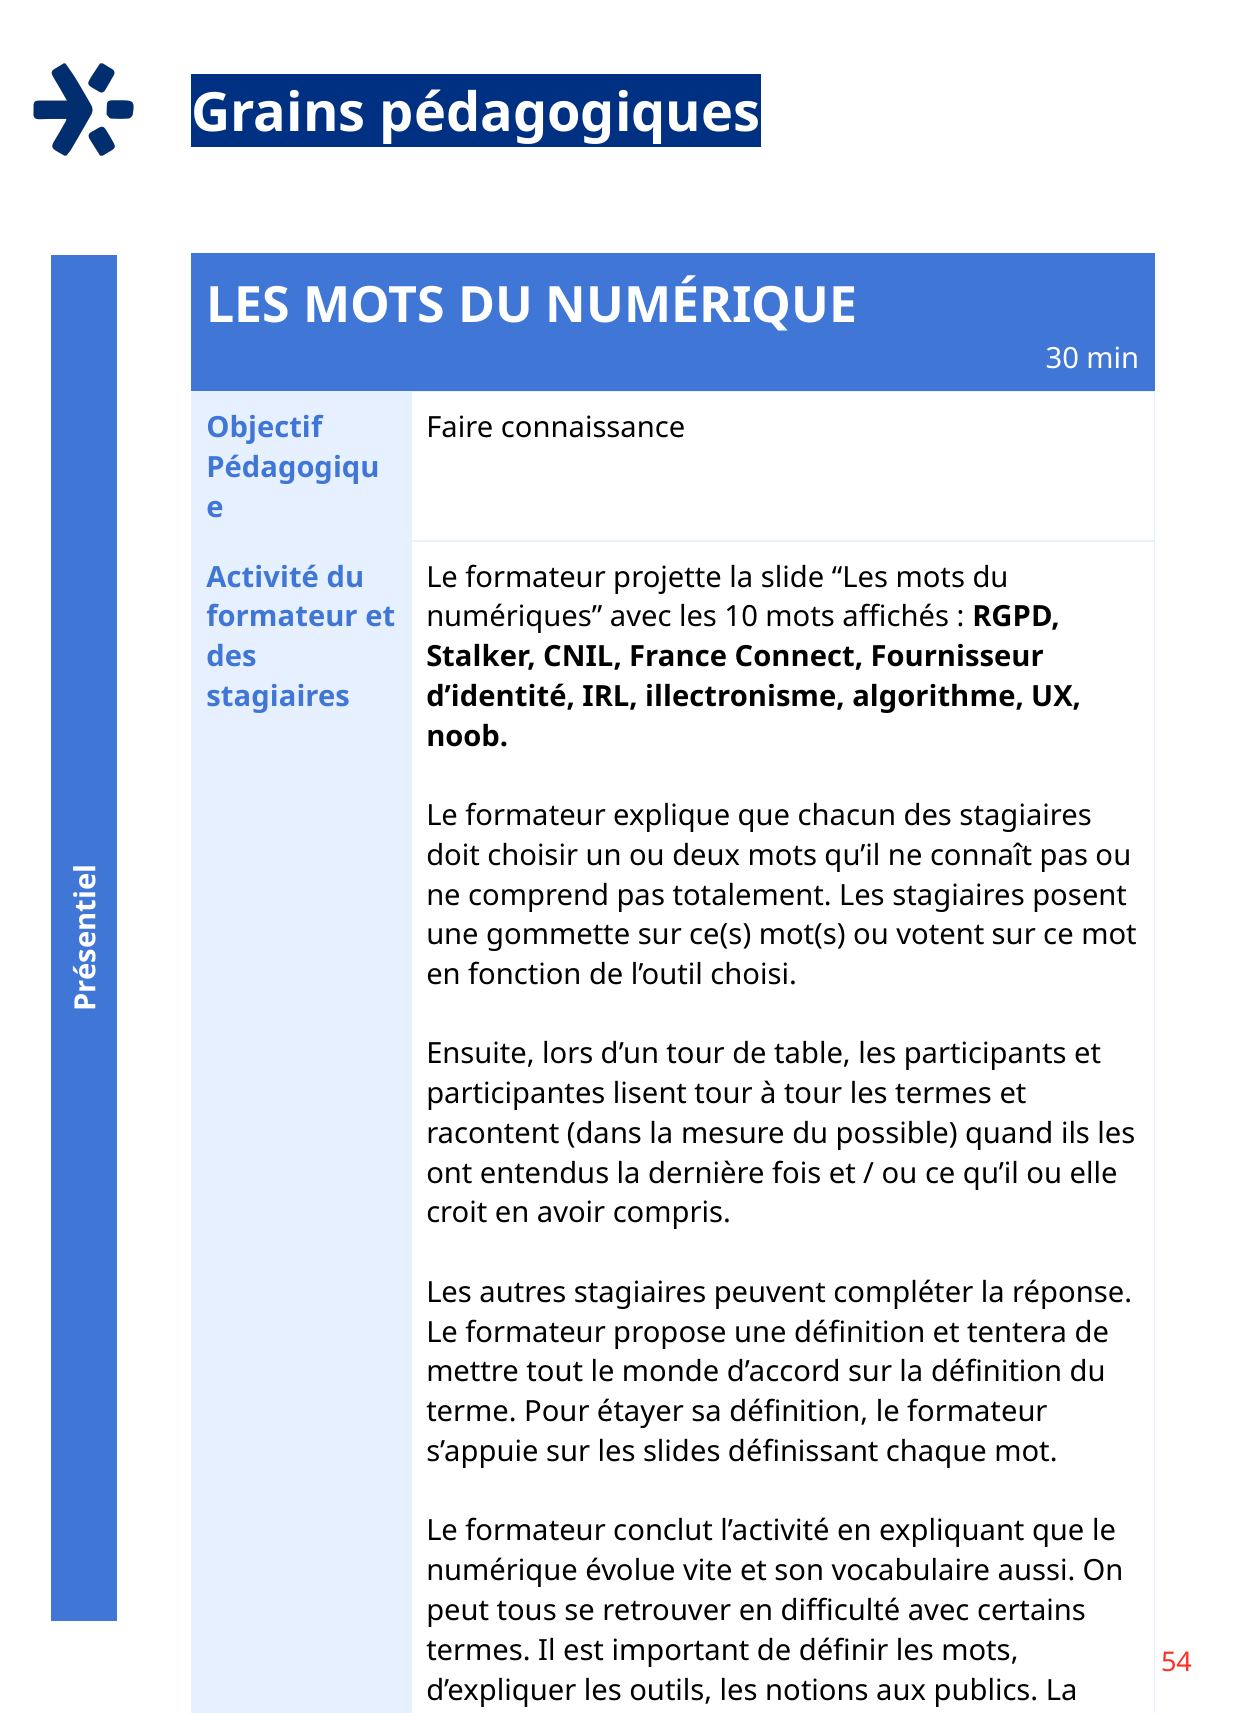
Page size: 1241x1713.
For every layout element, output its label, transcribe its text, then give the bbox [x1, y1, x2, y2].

table_cell Activité du formateur et des stagiaires [192, 542, 411, 1713]
table_cell Objectif Pédagogique [192, 392, 411, 540]
table_header LES MOTS DU NUMÉRIQUE 30 min [192, 254, 1154, 391]
slide_number ‹#› [1155, 1621, 1211, 1705]
picture [32, 61, 135, 157]
text_box Présentiel [49, 253, 118, 1622]
table_cell Faire connaissance [412, 392, 1154, 540]
table_cell Le formateur projette la slide “Les mots du numériques” avec les 10 mots affichés : RGPD, Stalker, CNIL, France Connect, Fournisseur d’identité, IRL, illectronisme, algorithme, UX, noob. Le formateur explique que chacun des stagiaires doit choisir un ou deux mots qu’il ne connaît pas ou ne comprend pas totalement. Les stagiaires posent une gommette sur ce(s) mot(s) ou votent sur ce mot en fonction de l’outil choisi. Ensuite, lors d’un tour de table, les participants et participantes lisent tour à tour les termes et racontent (dans la mesure du possible) quand ils les ont entendus la dernière fois et / ou ce qu’il ou elle croit en avoir compris. Les autres stagiaires peuvent compléter la réponse. Le formateur propose une définition et tentera de mettre tout le monde d’accord sur la définition du terme. Pour étayer sa définition, le formateur s’appuie sur les slides définissant chaque mot. Le formateur conclut l’activité en expliquant que le numérique évolue vite et son vocabulaire aussi. On peut tous se retrouver en difficulté avec certains termes. Il est important de définir les mots, d’expliquer les outils, les notions aux publics. La maîtrise du vocabulaire permet de mieux comprendre, de mieux mémoriser et de mieux communiquer, un premier pas vers l’autonomie ! [412, 542, 1154, 1713]
text_box Grains pédagogiques [185, 71, 1241, 148]
